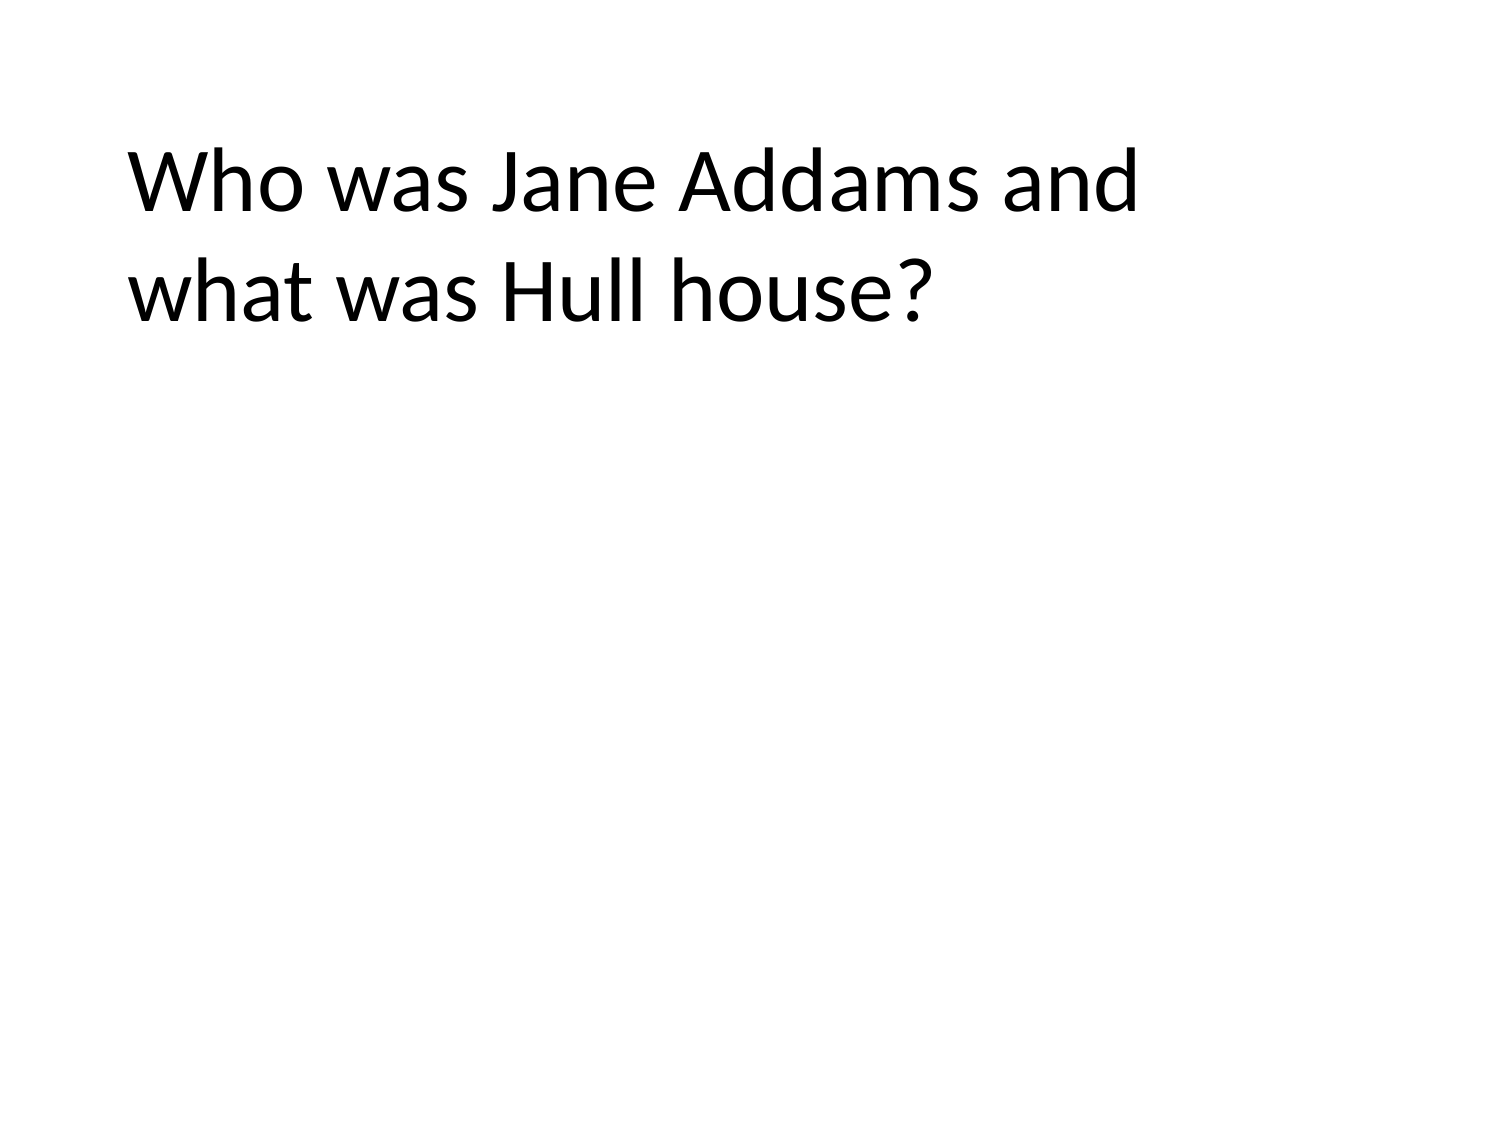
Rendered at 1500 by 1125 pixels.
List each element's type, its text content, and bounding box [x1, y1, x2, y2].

text_box Who was Jane Addams and what was Hull house? [112, 112, 1363, 348]
